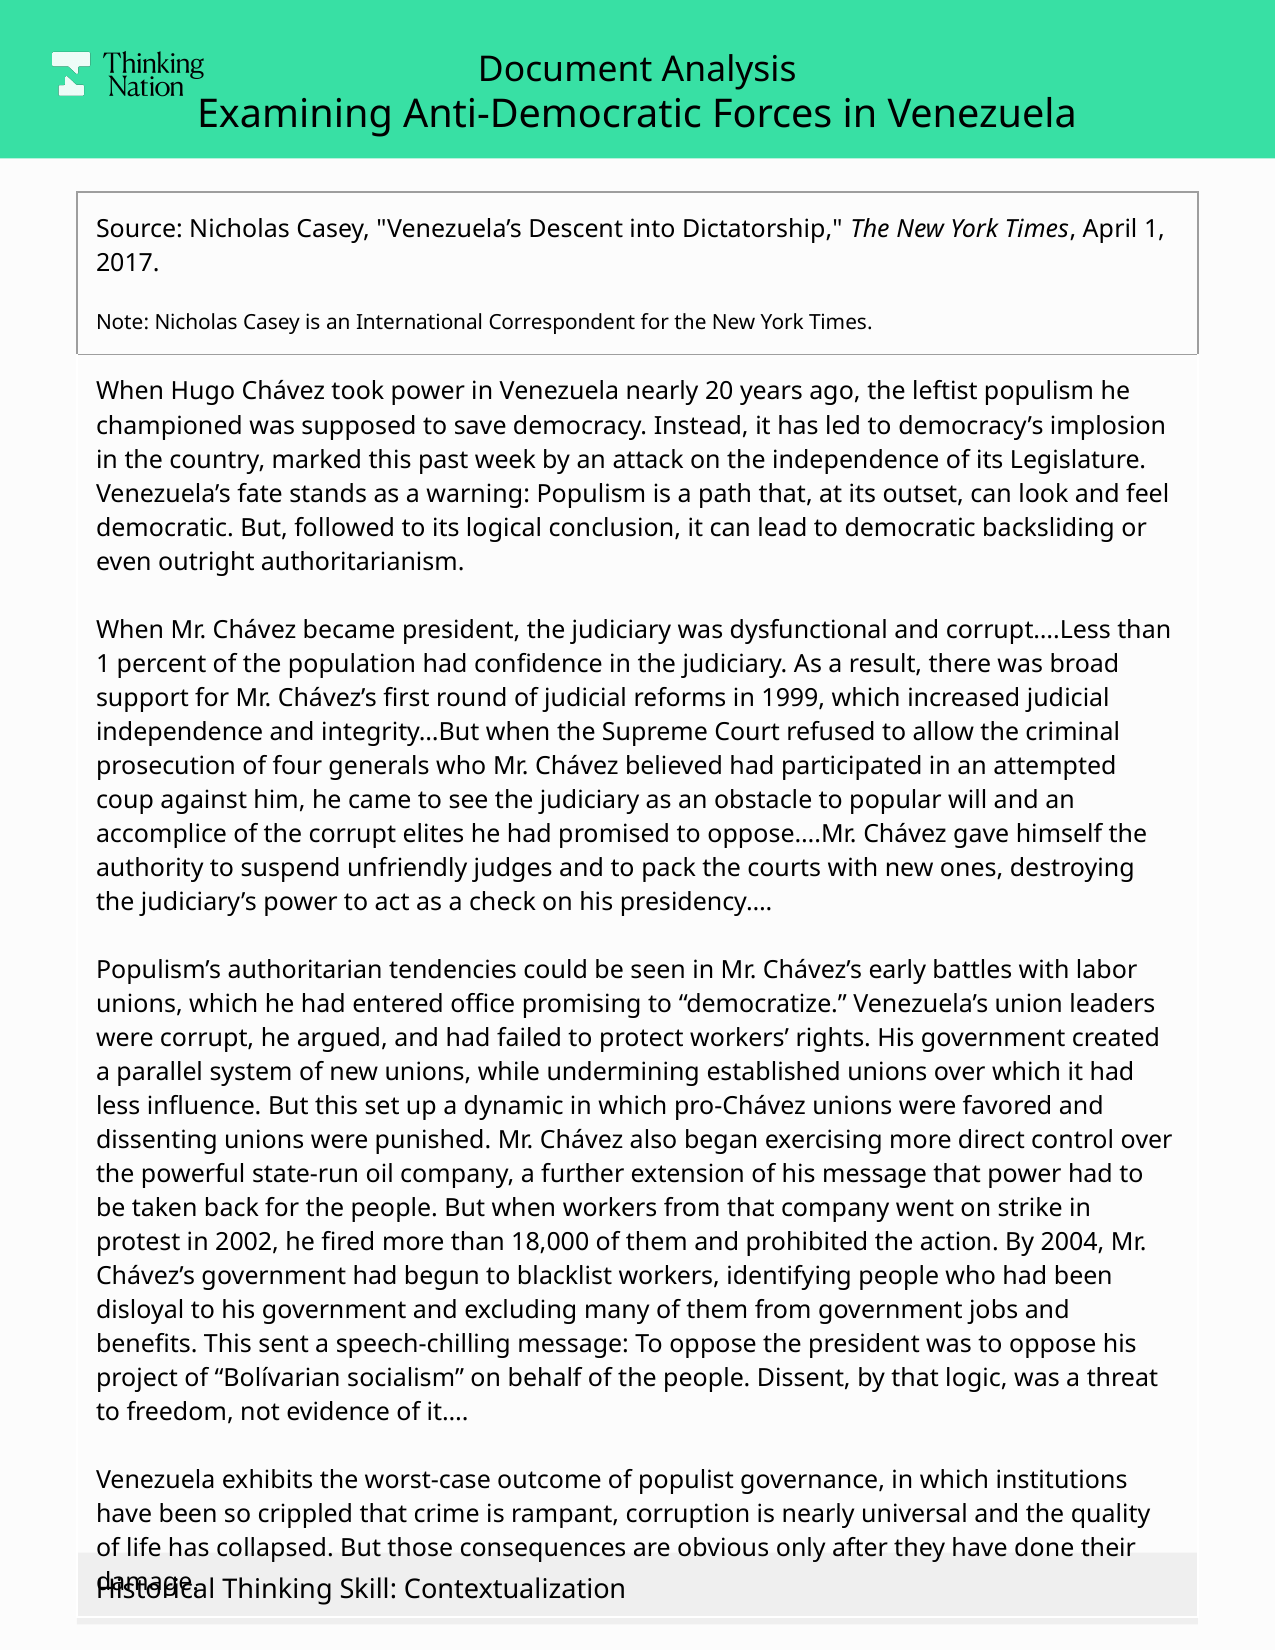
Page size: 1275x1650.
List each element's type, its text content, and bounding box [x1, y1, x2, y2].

table_cell When Hugo Chávez took power in Venezuela nearly 20 years ago, the leftist populism he championed was supposed to save democracy. Instead, it has led to democracy’s implosion in the country, marked this past week by an attack on the independence of its Legislature. Venezuela’s fate stands as a warning: Populism is a path that, at its outset, can look and feel democratic. But, followed to its logical conclusion, it can lead to democratic backsliding or even outright authoritarianism. When Mr. Chávez became president, the judiciary was dysfunctional and corrupt….Less than 1 percent of the population had confidence in the judiciary. As a result, there was broad support for Mr. Chávez’s first round of judicial reforms in 1999, which increased judicial independence and integrity…But when the Supreme Court refused to allow the criminal prosecution of four generals who Mr. Chávez believed had participated in an attempted coup against him, he came to see the judiciary as an obstacle to popular will and an accomplice of the corrupt elites he had promised to oppose….Mr. Chávez gave himself the authority to suspend unfriendly judges and to pack the courts with new ones, destroying the judiciary’s power to act as a check on his presidency…. Populism’s authoritarian tendencies could be seen in Mr. Chávez’s early battles with labor unions, which he had entered office promising to “democratize.” Venezuela’s union leaders were corrupt, he argued, and had failed to protect workers’ rights. His government created a parallel system of new unions, while undermining established unions over which it had less influence. But this set up a dynamic in which pro-Chávez unions were favored and dissenting unions were punished. Mr. Chávez also began exercising more direct control over the powerful state-run oil company, a further extension of his message that power had to be taken back for the people. But when workers from that company went on strike in protest in 2002, he fired more than 18,000 of them and prohibited the action. By 2004, Mr. Chávez’s government had begun to blacklist workers, identifying people who had been disloyal to his government and excluding many of them from government jobs and benefits. This sent a speech-chilling message: To oppose the president was to oppose his project of “Bolívarian socialism” on behalf of the people. Dissent, by that logic, was a threat to freedom, not evidence of it…. Venezuela exhibits the worst-case outcome of populist governance, in which institutions have been so crippled that crime is rampant, corruption is nearly universal and the quality of life has collapsed. But those consequences are obvious only after they have done their damage. [78, 355, 1197, 1616]
picture [35, 37, 210, 110]
text_box Document Analysis Examining Anti-Democratic Forces in Venezuela [0, 0, 1275, 159]
text_box Historical Thinking Skill: Contextualization [76, 1618, 1198, 1625]
table_header Source: Nicholas Casey, "Venezuela’s Descent into Dictatorship," The New York Times, April 1, 2017. Note: Nicholas Casey is an International Correspondent for the New York Times. [78, 193, 1197, 354]
